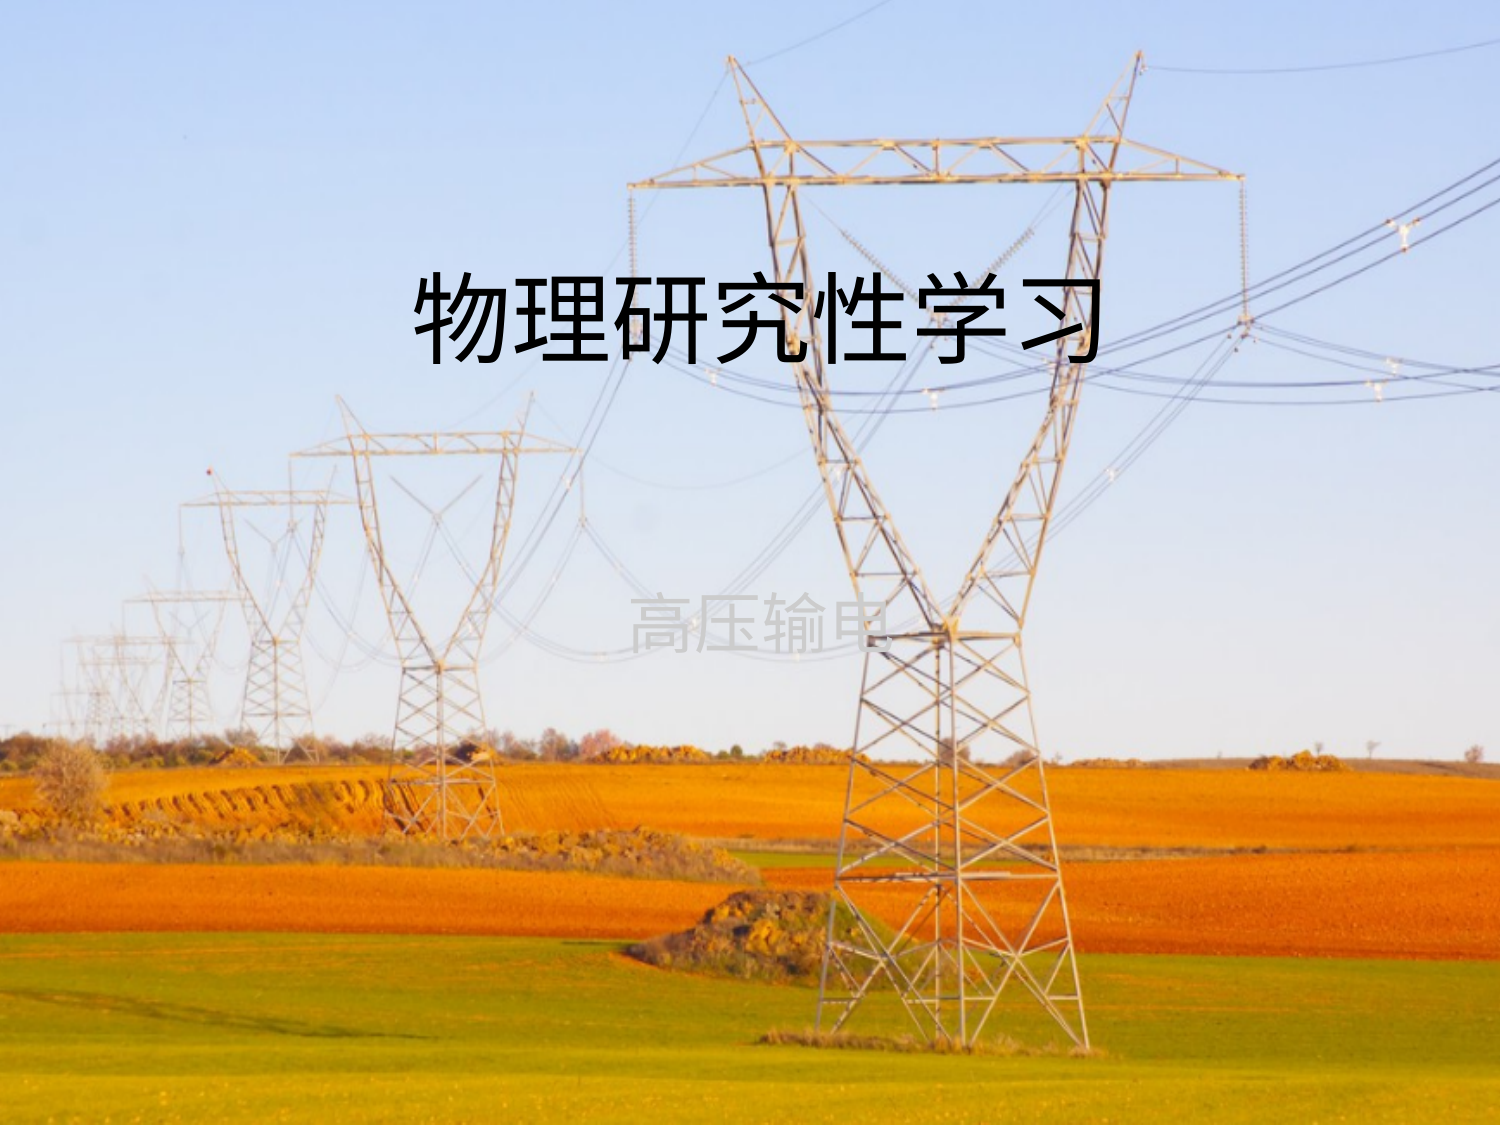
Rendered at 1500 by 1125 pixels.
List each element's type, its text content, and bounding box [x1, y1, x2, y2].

picture [0, 0, 1500, 1125]
subtitle 高压输电 [236, 573, 1287, 862]
title 物理研究性学习 [123, 195, 1400, 438]
